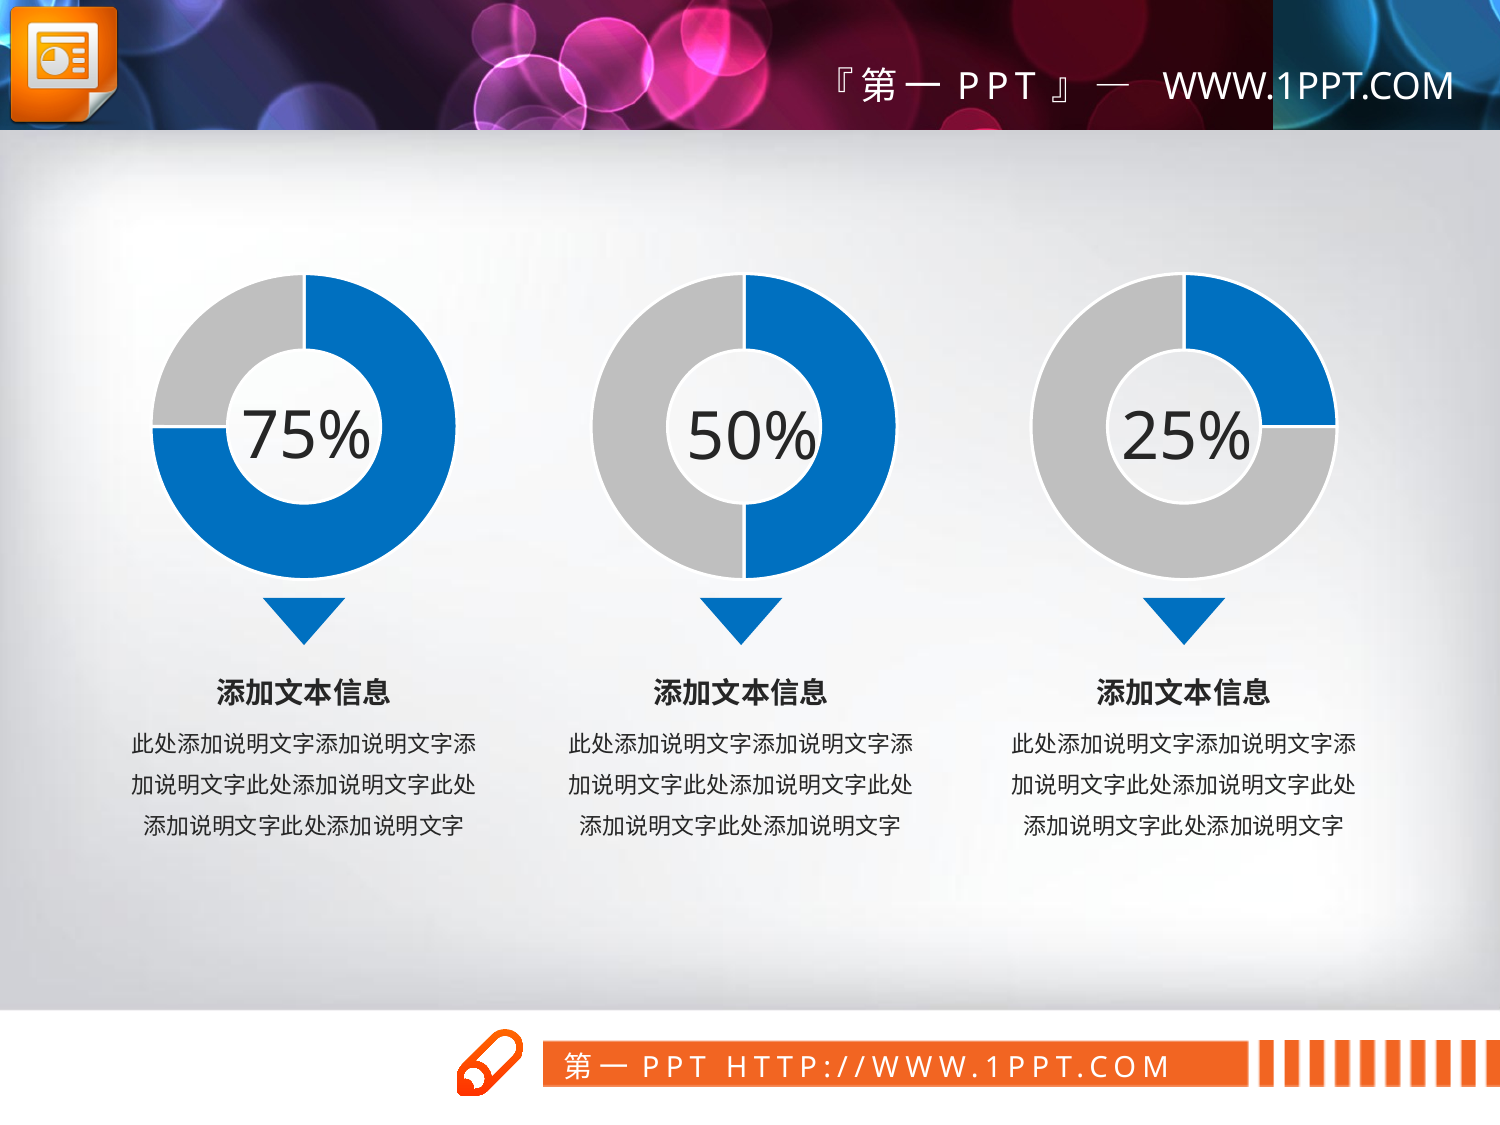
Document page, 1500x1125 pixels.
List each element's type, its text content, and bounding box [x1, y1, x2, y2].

text_box [260, 596, 348, 648]
text_box 添加文本信息 此处添加说明文字添加说明文字添加说明文字此处添加说明文字此处添加说明文字此处添加说明文字 [543, 667, 939, 846]
picture [0, 0, 1500, 1012]
chart [528, 266, 960, 587]
text_box [697, 596, 785, 648]
chart [968, 266, 1400, 587]
picture [543, 1040, 1500, 1087]
text_box 添加文本信息 此处添加说明文字添加说明文字添加说明文字此处添加说明文字此处添加说明文字此处添加说明文字 [106, 667, 502, 846]
text_box 添加文本信息 此处添加说明文字添加说明文字添加说明文字此处添加说明文字此处添加说明文字此处添加说明文字 [986, 667, 1382, 846]
chart [88, 266, 520, 587]
text_box [1140, 596, 1228, 648]
